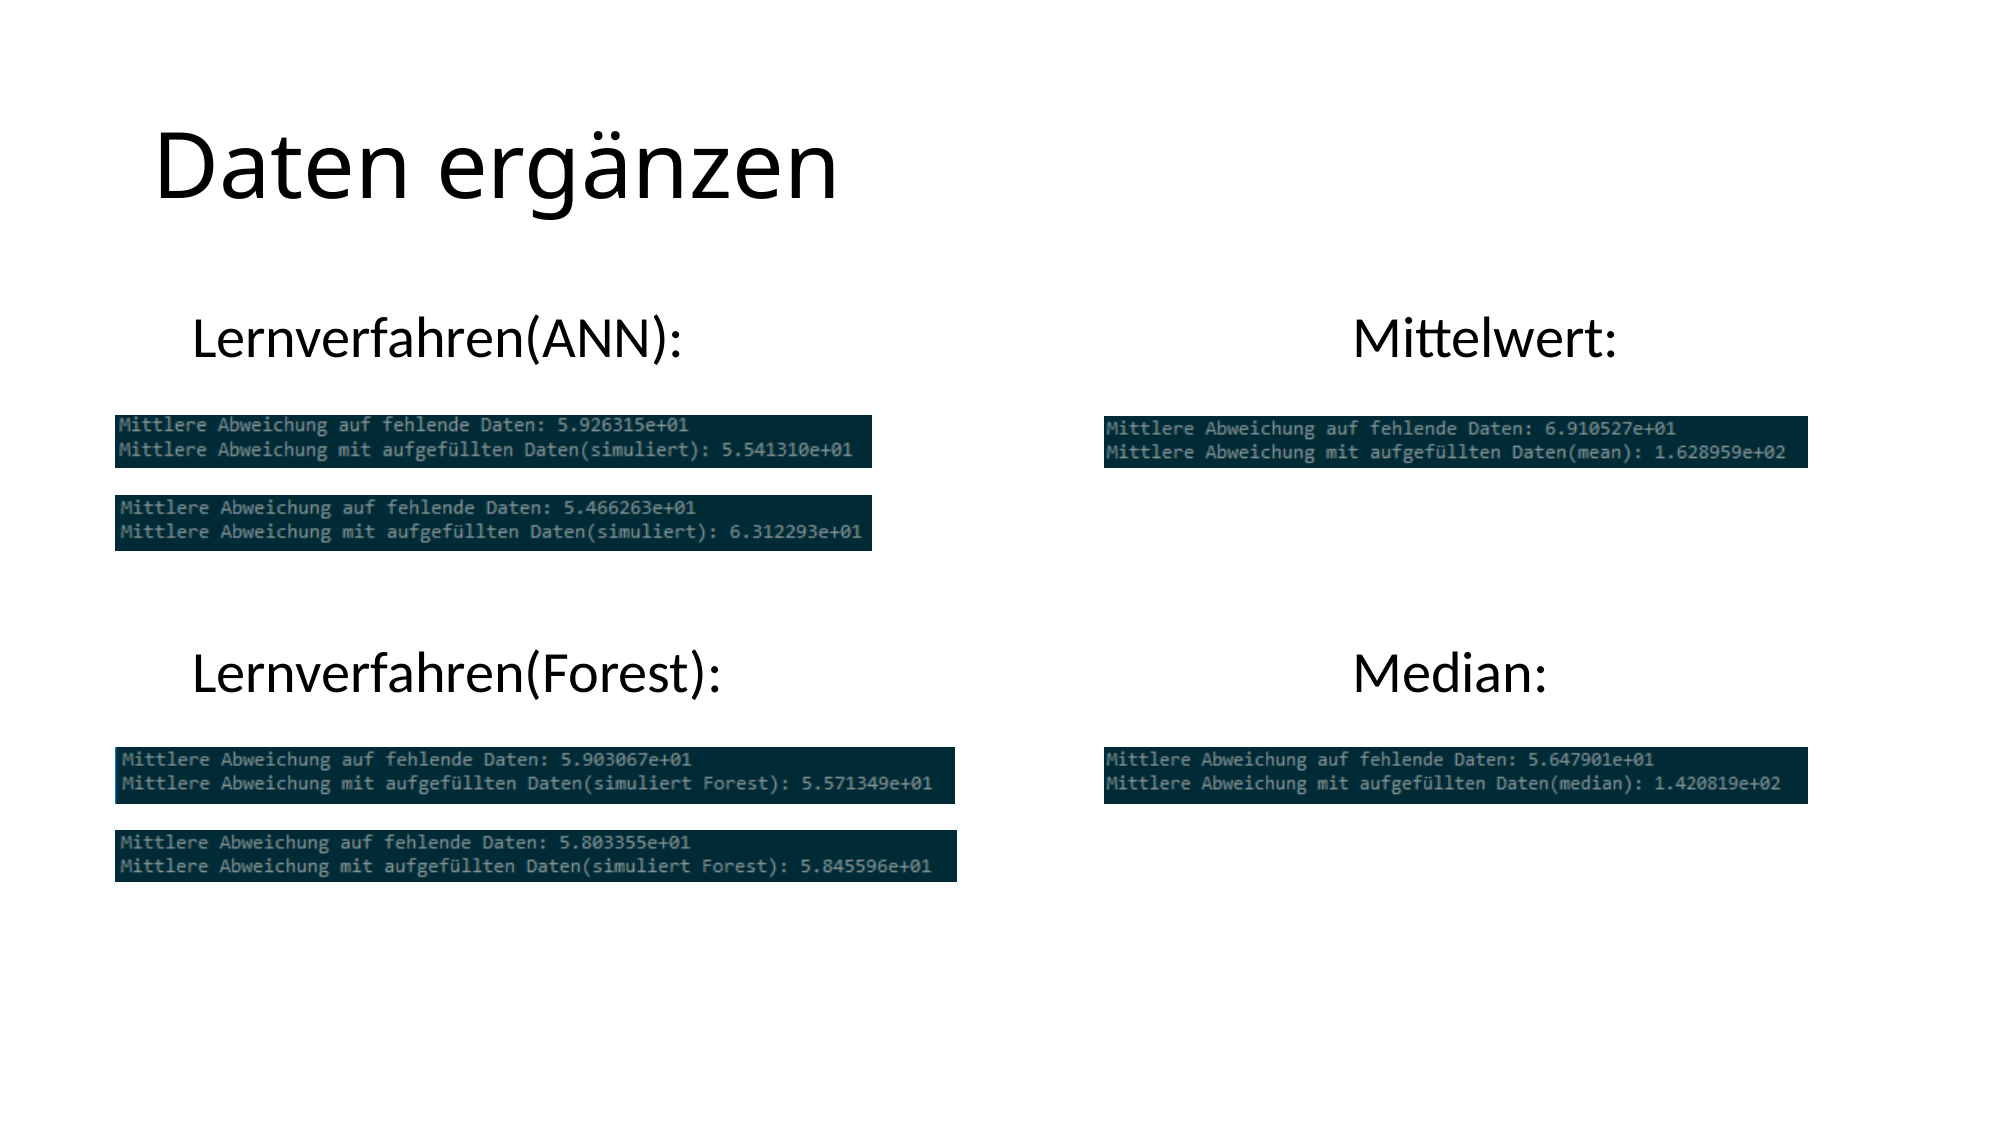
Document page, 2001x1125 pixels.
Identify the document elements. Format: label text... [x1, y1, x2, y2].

picture [810, 525, 851, 538]
picture [178, 529, 198, 538]
picture [1202, 752, 1243, 765]
picture [1773, 777, 1780, 784]
picture [484, 836, 504, 848]
picture [167, 858, 175, 872]
picture [923, 860, 931, 872]
picture [787, 525, 795, 538]
picture [530, 777, 549, 789]
picture [496, 780, 516, 789]
picture [1529, 777, 1558, 794]
picture [1161, 756, 1180, 765]
picture [175, 446, 207, 456]
picture [366, 752, 374, 765]
picture [1493, 422, 1501, 434]
picture [1261, 445, 1315, 463]
picture [736, 863, 745, 872]
picture [1730, 777, 1780, 789]
picture [657, 446, 666, 456]
picture [1107, 753, 1117, 765]
picture [1182, 756, 1191, 765]
picture [509, 501, 519, 514]
picture [343, 529, 353, 538]
picture [1604, 753, 1612, 765]
picture [121, 835, 142, 848]
picture [387, 775, 417, 789]
picture [661, 777, 691, 789]
picture [356, 529, 364, 538]
picture [1656, 777, 1664, 789]
picture [1546, 449, 1566, 458]
picture [562, 753, 571, 765]
picture [1487, 756, 1501, 765]
picture [1293, 780, 1306, 794]
picture [1529, 753, 1538, 765]
picture [121, 501, 132, 514]
picture [123, 753, 133, 765]
picture [362, 443, 371, 456]
picture [443, 524, 452, 537]
picture [515, 422, 535, 431]
picture [765, 525, 773, 538]
picture [266, 858, 274, 872]
picture [411, 524, 419, 537]
picture [167, 835, 175, 848]
picture [466, 524, 474, 538]
picture [771, 858, 776, 876]
picture [363, 860, 372, 872]
picture [422, 500, 430, 514]
picture [648, 839, 657, 848]
picture [177, 839, 186, 848]
picture [449, 443, 458, 456]
picture [1676, 777, 1686, 789]
picture [692, 442, 698, 461]
picture [1130, 446, 1150, 458]
picture [1252, 421, 1259, 434]
picture [136, 776, 144, 789]
picture [221, 500, 265, 514]
picture [169, 752, 177, 765]
picture [1394, 752, 1400, 765]
picture [220, 835, 263, 848]
picture [1153, 444, 1161, 458]
picture [779, 443, 787, 456]
picture [585, 776, 591, 794]
picture [798, 525, 807, 538]
picture [605, 858, 636, 872]
picture [1646, 753, 1653, 765]
picture [133, 441, 141, 456]
picture [1546, 422, 1556, 434]
picture [342, 780, 352, 789]
picture [599, 529, 607, 538]
picture [731, 527, 740, 538]
picture [495, 863, 515, 872]
picture [637, 836, 646, 848]
picture [498, 529, 519, 538]
picture [614, 418, 623, 431]
picture [219, 417, 261, 431]
picture [488, 501, 508, 514]
picture [1777, 446, 1785, 458]
picture [158, 753, 165, 765]
picture [442, 775, 450, 789]
picture [145, 501, 164, 514]
picture [549, 860, 559, 872]
picture [275, 835, 329, 853]
picture [1175, 425, 1183, 434]
picture [454, 529, 464, 538]
picture [581, 418, 590, 431]
picture [1405, 421, 1413, 434]
picture [166, 441, 174, 456]
picture [1569, 446, 1574, 461]
picture [472, 441, 480, 456]
picture [179, 756, 210, 765]
picture [366, 525, 374, 538]
picture [1272, 780, 1294, 789]
picture [1131, 422, 1139, 434]
picture [1446, 775, 1454, 789]
picture [755, 525, 762, 537]
picture [1519, 777, 1527, 789]
picture [1403, 756, 1422, 765]
picture [704, 860, 712, 872]
picture [277, 756, 285, 765]
picture [219, 442, 261, 456]
picture [1624, 422, 1632, 434]
picture [1371, 444, 1402, 458]
picture [267, 776, 275, 789]
picture [1206, 444, 1249, 458]
picture [1319, 756, 1338, 765]
picture [768, 443, 776, 456]
picture [488, 525, 497, 538]
picture [288, 752, 330, 770]
picture [1578, 449, 1599, 458]
picture [518, 756, 538, 765]
picture [1107, 444, 1128, 458]
picture [1502, 425, 1523, 434]
picture [1318, 780, 1328, 789]
picture [417, 417, 425, 431]
picture [145, 525, 164, 538]
picture [1550, 753, 1570, 765]
picture [1613, 756, 1622, 765]
picture [1163, 425, 1172, 434]
picture [603, 441, 634, 456]
picture [607, 753, 637, 765]
picture [1589, 422, 1610, 434]
picture [274, 417, 327, 436]
picture [461, 441, 469, 456]
picture [136, 752, 143, 765]
picture [1601, 449, 1621, 458]
picture [388, 529, 408, 538]
picture [1340, 777, 1348, 789]
picture [486, 777, 494, 789]
picture [1107, 422, 1118, 434]
picture [154, 443, 163, 456]
picture [341, 839, 362, 848]
picture [619, 529, 641, 538]
picture [582, 836, 603, 848]
picture [1339, 444, 1347, 458]
picture [220, 858, 263, 872]
picture [1350, 421, 1358, 434]
picture [636, 441, 644, 456]
picture [1535, 446, 1544, 458]
picture [682, 836, 690, 848]
picture [1733, 446, 1775, 458]
picture [584, 753, 604, 765]
picture [268, 505, 275, 514]
picture [643, 524, 651, 538]
picture [156, 836, 164, 848]
picture [592, 418, 612, 431]
picture [121, 525, 132, 538]
picture [341, 858, 362, 872]
picture [1151, 752, 1159, 765]
picture [277, 500, 331, 518]
picture [264, 441, 272, 456]
picture [1634, 425, 1643, 434]
picture [145, 836, 153, 848]
picture [1514, 446, 1534, 458]
picture [1206, 421, 1249, 434]
picture [383, 441, 414, 456]
picture [528, 860, 548, 872]
picture [507, 836, 515, 848]
picture [343, 500, 375, 514]
picture [1153, 421, 1161, 434]
picture [880, 777, 932, 789]
picture [649, 858, 657, 872]
picture [836, 777, 845, 789]
picture [1362, 752, 1369, 765]
picture [1327, 425, 1347, 434]
picture [1626, 776, 1631, 794]
picture [639, 753, 648, 765]
picture [389, 500, 397, 513]
picture [549, 443, 557, 456]
picture [221, 524, 265, 538]
picture [446, 752, 473, 765]
picture [421, 752, 429, 765]
picture [1185, 425, 1194, 434]
picture [135, 505, 142, 514]
picture [1403, 449, 1424, 463]
picture [1120, 421, 1128, 434]
picture [655, 529, 662, 538]
picture [1502, 756, 1507, 765]
picture [1603, 780, 1622, 789]
picture [772, 776, 778, 794]
picture [168, 524, 175, 538]
picture [565, 529, 585, 538]
picture [1572, 753, 1580, 765]
picture [483, 443, 491, 456]
picture [1246, 756, 1253, 765]
picture [123, 777, 133, 789]
picture [1141, 753, 1148, 765]
picture [1646, 424, 1653, 434]
picture [853, 525, 861, 538]
picture [559, 418, 568, 431]
picture [340, 417, 371, 431]
picture [440, 858, 449, 872]
picture [758, 860, 767, 872]
picture [1142, 422, 1150, 434]
picture [643, 501, 695, 514]
picture [802, 860, 811, 872]
picture [143, 417, 174, 431]
picture [146, 777, 166, 789]
picture [823, 860, 844, 872]
picture [364, 835, 372, 848]
picture [394, 417, 415, 431]
picture [1255, 776, 1273, 789]
picture [1130, 777, 1148, 789]
picture [421, 529, 442, 542]
picture [551, 777, 560, 789]
picture [1625, 444, 1631, 463]
picture [671, 860, 690, 872]
picture [168, 500, 175, 514]
picture [264, 422, 272, 431]
picture [199, 839, 208, 848]
picture [355, 776, 363, 789]
picture [705, 777, 713, 789]
picture [1426, 444, 1468, 458]
picture [714, 780, 724, 789]
picture [1251, 444, 1260, 458]
picture [561, 836, 570, 848]
picture [845, 860, 855, 872]
picture [120, 443, 130, 456]
picture [1175, 449, 1194, 458]
picture [660, 838, 668, 848]
picture [727, 780, 746, 789]
picture [177, 863, 186, 872]
picture [474, 858, 482, 872]
picture [803, 777, 812, 789]
picture [1456, 753, 1475, 765]
picture [1361, 775, 1390, 789]
picture [397, 752, 418, 765]
picture [659, 863, 668, 872]
picture [1688, 777, 1717, 789]
picture [532, 525, 552, 538]
picture [416, 446, 437, 461]
picture [399, 500, 419, 514]
picture [268, 529, 275, 538]
picture [664, 525, 695, 538]
picture [1341, 752, 1348, 765]
picture [1470, 422, 1490, 434]
picture [562, 780, 582, 789]
picture [484, 860, 493, 872]
picture [1202, 776, 1243, 789]
picture [189, 839, 197, 848]
picture [616, 836, 635, 848]
picture [419, 780, 440, 794]
picture [1656, 446, 1665, 458]
picture [856, 860, 866, 872]
picture [135, 529, 142, 538]
picture [558, 446, 579, 456]
picture [200, 529, 209, 538]
picture [1480, 449, 1501, 458]
picture [669, 836, 679, 848]
picture [169, 775, 177, 789]
picture [713, 863, 734, 872]
picture [478, 524, 485, 538]
picture [1478, 753, 1485, 765]
list Lernverfahren(ANN): Mittelwert: Lernverfahren(Forest): Median: [137, 299, 1863, 1014]
picture [1613, 422, 1621, 434]
picture [723, 443, 732, 456]
picture [607, 775, 659, 789]
picture [385, 858, 416, 872]
picture [1261, 421, 1315, 439]
picture [588, 524, 595, 542]
picture [1107, 777, 1117, 789]
picture [274, 442, 327, 461]
picture [268, 752, 275, 765]
picture [1382, 421, 1402, 434]
picture [1711, 446, 1731, 458]
picture [789, 443, 798, 456]
picture [266, 835, 274, 848]
picture [396, 835, 416, 848]
picture [776, 525, 784, 538]
picture [277, 524, 331, 542]
picture [189, 863, 208, 872]
picture [517, 839, 537, 848]
picture [560, 858, 590, 877]
picture [638, 858, 646, 872]
picture [1580, 422, 1588, 434]
picture [339, 446, 349, 456]
picture [520, 505, 541, 514]
picture [604, 836, 614, 848]
picture [222, 776, 264, 789]
picture [120, 418, 130, 431]
picture [432, 500, 475, 514]
picture [222, 752, 265, 765]
picture [1349, 446, 1358, 458]
picture [388, 752, 396, 765]
picture [452, 777, 462, 789]
picture [1246, 776, 1254, 789]
picture [365, 777, 374, 789]
picture [121, 858, 142, 872]
picture [1415, 421, 1457, 434]
picture [509, 753, 515, 765]
picture [555, 525, 563, 538]
picture [430, 756, 445, 765]
picture [418, 863, 438, 877]
picture [343, 756, 363, 765]
picture [1255, 752, 1272, 765]
picture [1326, 449, 1337, 458]
picture [825, 777, 834, 789]
picture [1720, 777, 1727, 789]
picture [427, 422, 447, 431]
picture [1161, 780, 1191, 789]
picture [429, 835, 471, 848]
picture [1655, 422, 1676, 434]
picture [486, 753, 505, 765]
picture [587, 501, 629, 514]
picture [463, 858, 471, 872]
picture [1569, 422, 1577, 434]
picture [1120, 752, 1127, 765]
title Daten ergänzen [137, 59, 1863, 278]
picture [1498, 777, 1517, 789]
picture [1469, 446, 1479, 458]
picture [275, 858, 329, 877]
picture [147, 753, 154, 765]
picture [799, 443, 852, 456]
picture [419, 835, 427, 848]
picture [610, 529, 618, 538]
picture [1582, 753, 1601, 765]
picture [1677, 446, 1687, 458]
picture [143, 443, 152, 456]
picture [582, 441, 588, 461]
picture [438, 441, 447, 456]
picture [649, 755, 669, 765]
picture [133, 422, 141, 431]
picture [1423, 775, 1443, 789]
picture [671, 753, 691, 765]
picture [178, 505, 198, 514]
picture [868, 860, 920, 872]
picture [759, 777, 768, 789]
picture [179, 780, 210, 789]
picture [1330, 776, 1338, 789]
picture [384, 417, 393, 431]
picture [565, 501, 574, 514]
picture [1392, 780, 1412, 794]
picture [1625, 753, 1643, 765]
picture [175, 422, 207, 431]
picture [493, 446, 513, 456]
picture [1560, 776, 1601, 789]
picture [631, 501, 641, 514]
picture [1120, 776, 1127, 789]
picture [1272, 757, 1290, 765]
picture [483, 418, 513, 431]
picture [352, 441, 360, 456]
picture [700, 524, 705, 542]
picture [1689, 446, 1709, 458]
picture [625, 418, 688, 431]
picture [526, 443, 546, 456]
picture [1466, 780, 1485, 789]
picture [647, 441, 655, 456]
picture [1456, 777, 1464, 789]
picture [745, 443, 765, 456]
picture [1372, 421, 1380, 434]
picture [1293, 756, 1306, 770]
picture [450, 860, 460, 872]
picture [1131, 753, 1137, 765]
picture [386, 835, 394, 848]
picture [1371, 752, 1391, 765]
picture [1414, 775, 1422, 789]
picture [1425, 752, 1443, 765]
picture [847, 777, 879, 789]
picture [669, 443, 688, 456]
picture [464, 775, 472, 789]
picture [277, 776, 330, 794]
picture [475, 775, 483, 789]
picture [144, 860, 164, 872]
picture [200, 505, 209, 514]
picture [450, 417, 469, 431]
picture [1163, 449, 1172, 458]
picture [1151, 775, 1159, 789]
